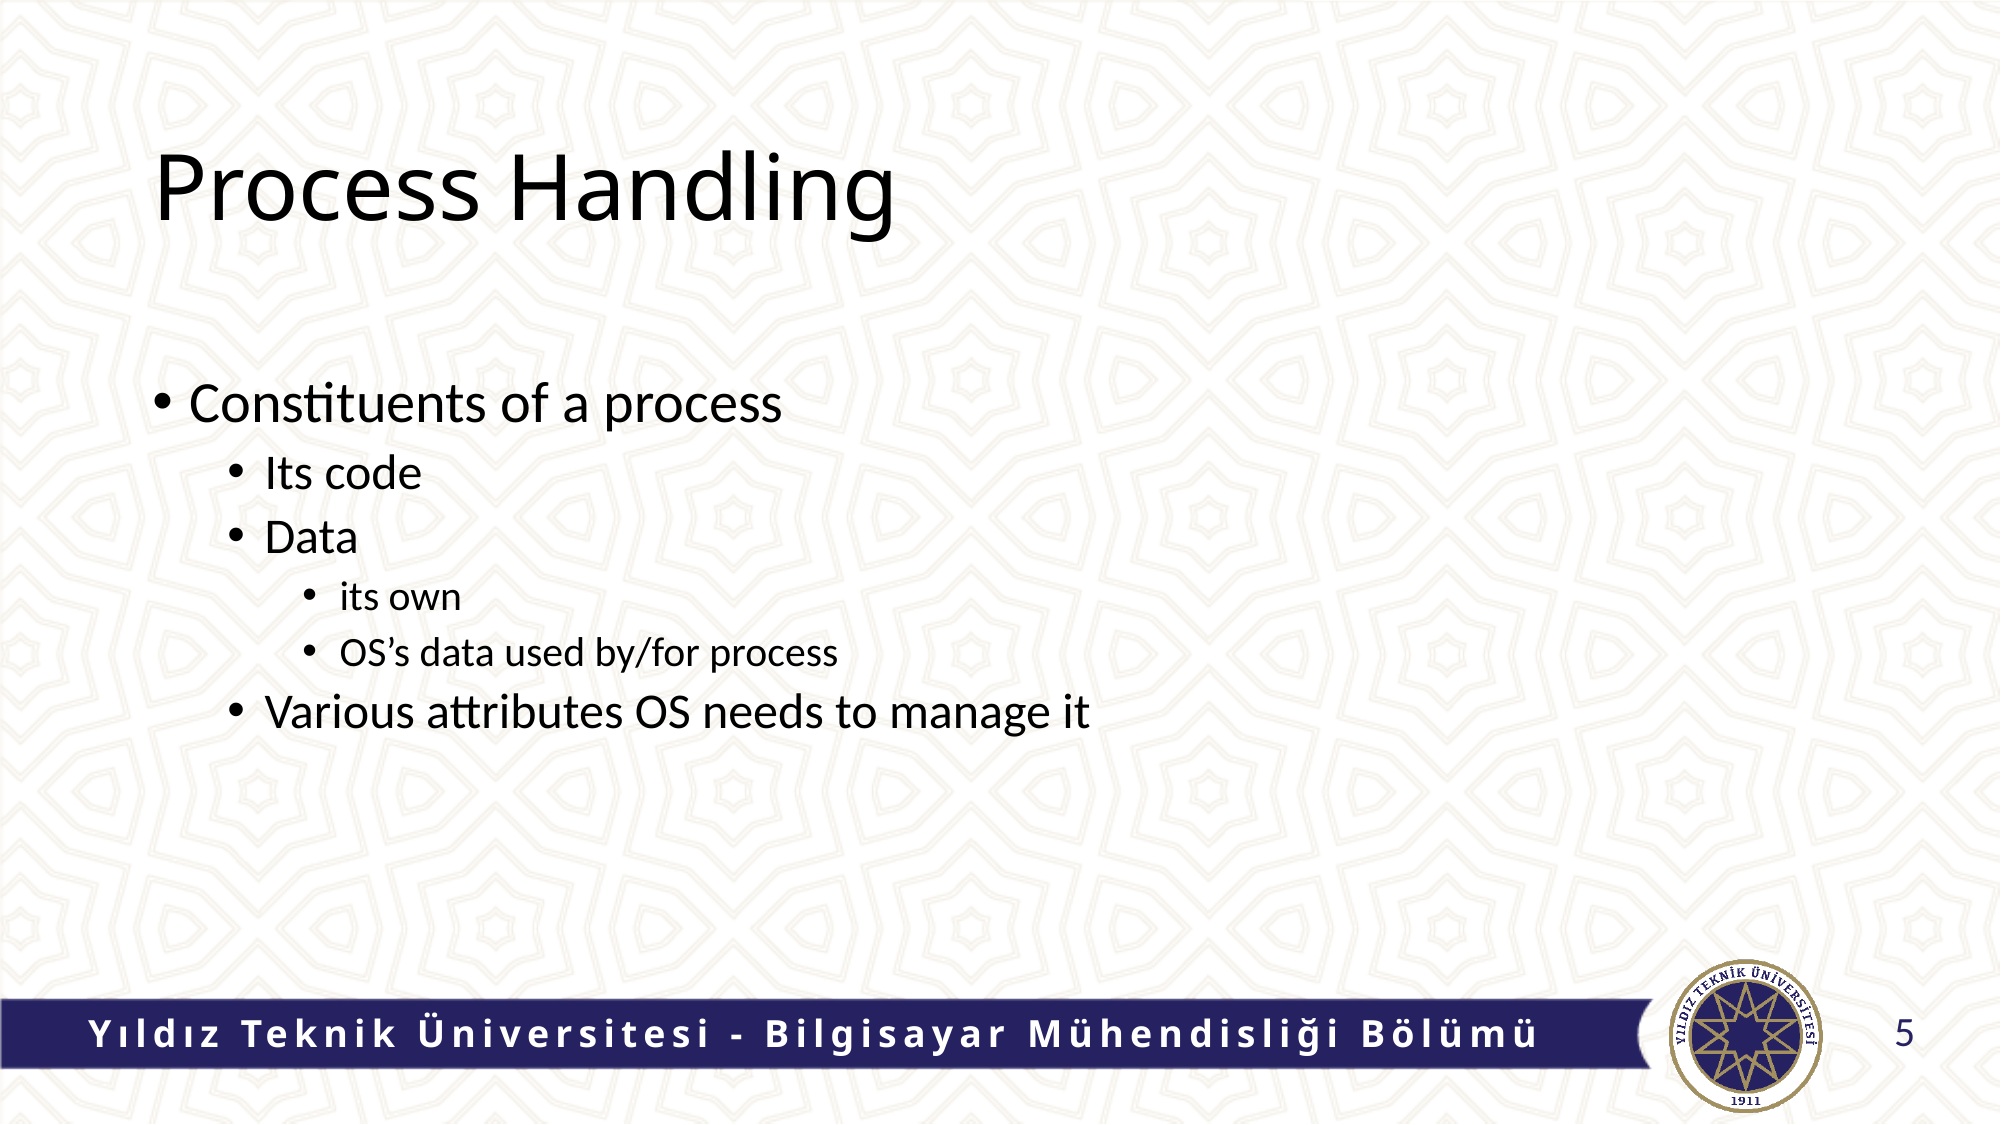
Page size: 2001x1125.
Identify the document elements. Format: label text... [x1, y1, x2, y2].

text_box Constituents of a process Its code Data its own OS’s data used by/for process Various attributes OS needs to manage it [137, 299, 1863, 981]
text_box Process Handling [137, 81, 1863, 299]
text_box Yıldız Teknik Üniversitesi - Bilgisayar Mühendisliği Bölümü [0, 997, 1627, 1069]
text_box 5 [1827, 1000, 1983, 1060]
picture [0, 0, 2000, 1125]
